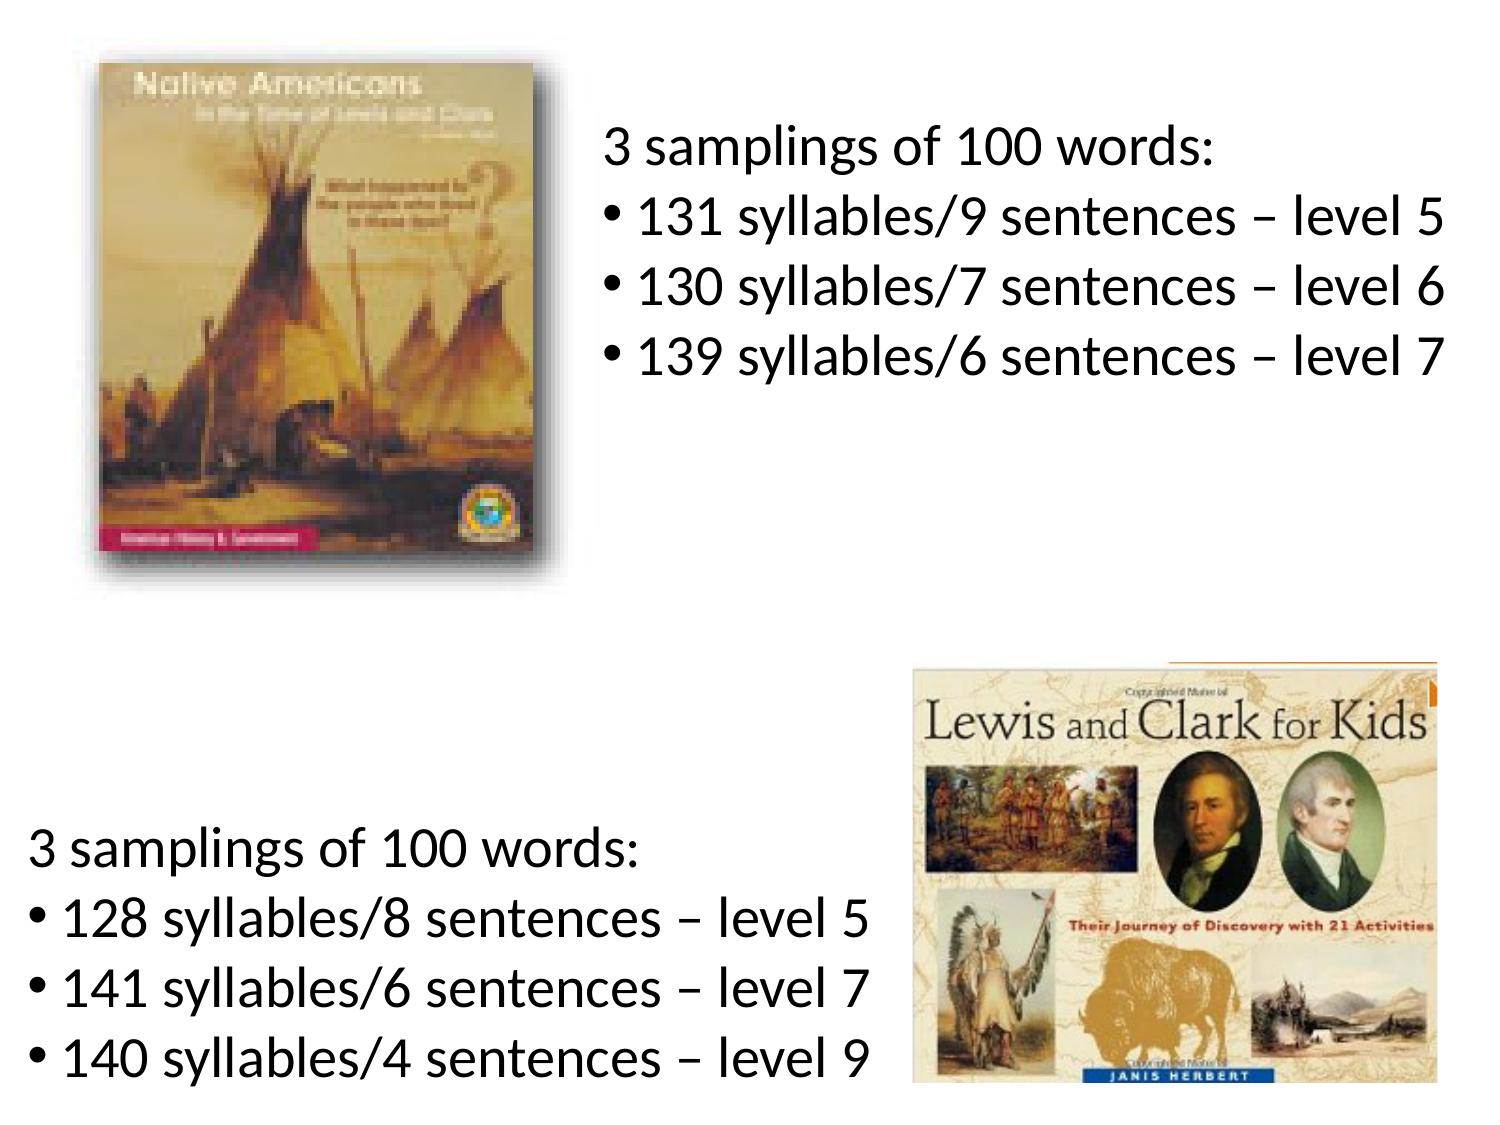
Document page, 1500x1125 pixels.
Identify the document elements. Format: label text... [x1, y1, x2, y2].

picture [37, 37, 601, 601]
text_box 3 samplings of 100 words: 131 syllables/9 sentences – level 5 130 syllables/7 sentences – level 6 139 syllables/6 sentences – level 7 [604, 99, 1500, 395]
picture [912, 662, 1438, 1083]
text_box 3 samplings of 100 words: 128 syllables/8 sentences – level 5 141 syllables/6 sentences – level 7 140 syllables/4 sentences – level 9 [12, 802, 900, 1097]
